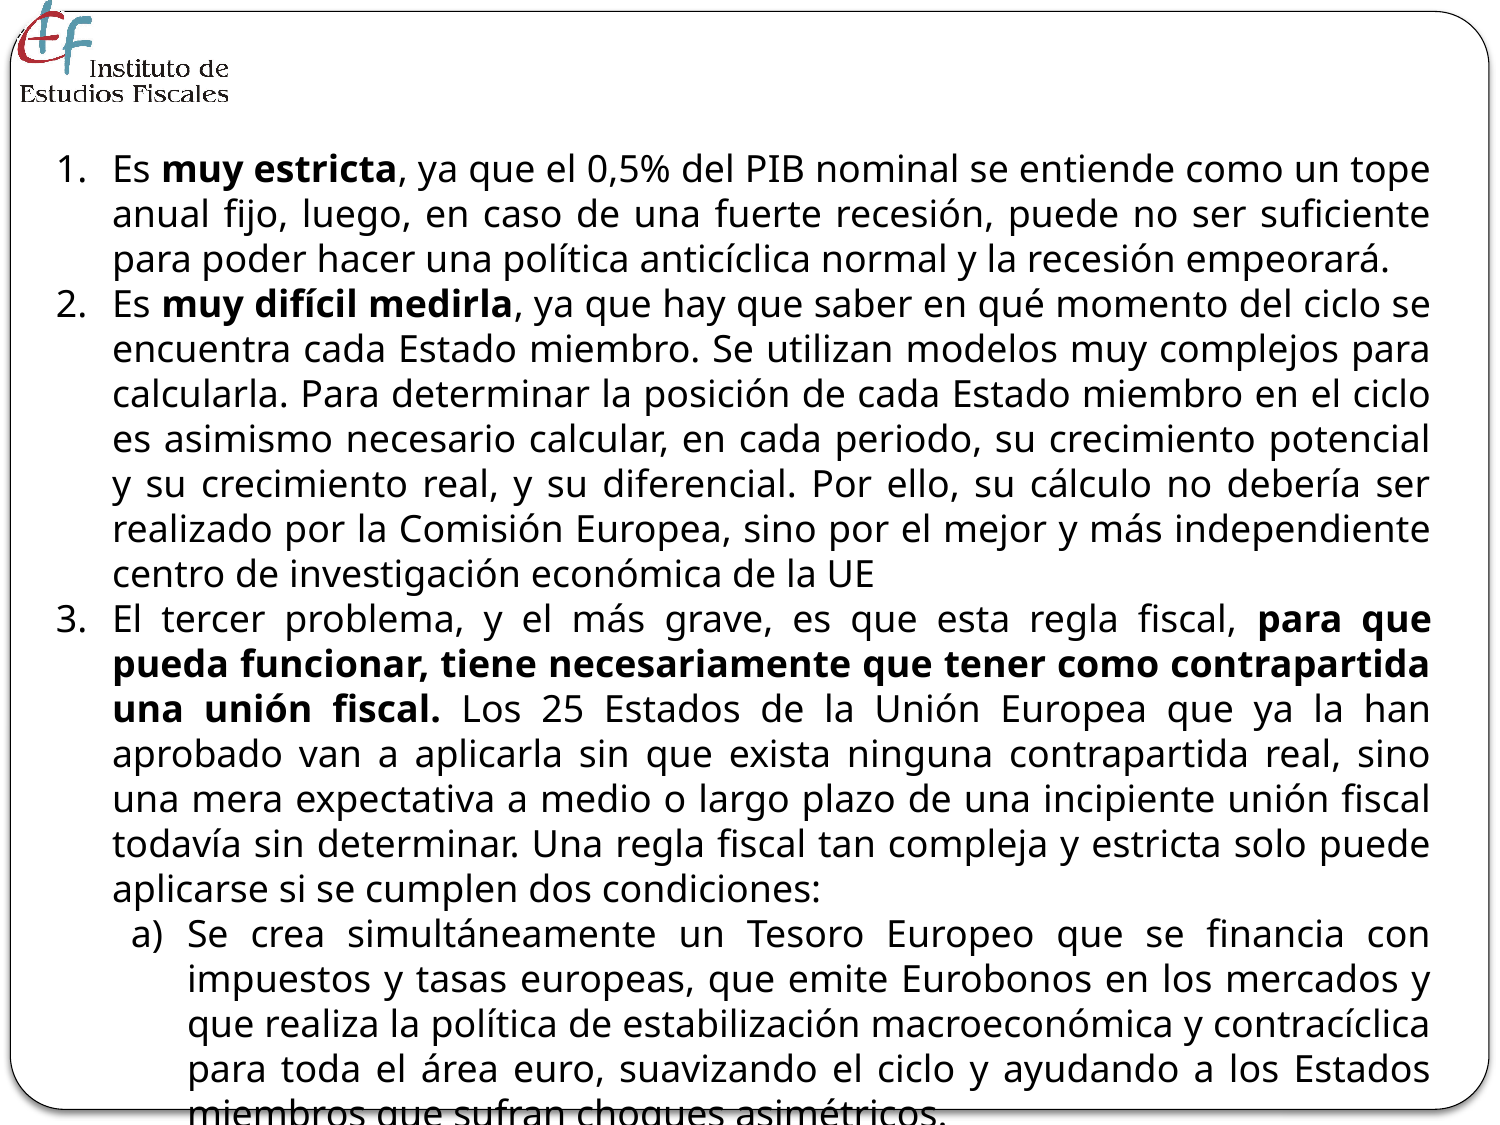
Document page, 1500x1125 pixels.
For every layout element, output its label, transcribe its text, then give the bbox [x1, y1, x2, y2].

picture [17, 0, 228, 102]
text_box Es muy estricta, ya que el 0,5% del PIB nominal se entiende como un tope anual fijo, luego, en caso de una fuerte recesión, puede no ser suficiente para poder hacer una política anticíclica normal y la recesión empeorará. Es muy difícil medirla, ya que hay que saber en qué momento del ciclo se encuentra cada Estado miembro. Se utilizan modelos muy complejos para calcularla. Para determinar la posición de cada Estado miembro en el ciclo es asimismo necesario calcular, en cada periodo, su crecimiento potencial y su crecimiento real, y su diferencial. Por ello, su cálculo no debería ser realizado por la Comisión Europea, sino por el mejor y más independiente centro de investigación económica de la UE El tercer problema, y el más grave, es que esta regla fiscal, para que pueda funcionar, tiene necesariamente que tener como contrapartida una unión fiscal. Los 25 Estados de la Unión Europea que ya la han aprobado van a aplicarla sin que exista ninguna contrapartida real, sino una mera expectativa a medio o largo plazo de una incipiente unión fiscal todavía sin determinar. Una regla fiscal tan compleja y estricta solo puede aplicarse si se cumplen dos condiciones: Se crea simultáneamente un Tesoro Europeo que se financia con impuestos y tasas europeas, que emite Eurobonos en los mercados y que realiza la política de estabilización macroeconómica y contracíclica para toda el área euro, suavizando el ciclo y ayudando a los Estados miembros que sufran choques asimétricos. Si se dan poderes al BCE para que sea realmente un prestamista de última instancia. De no cumplirse ambas condiciones, el área euro sufrirá otra década más de bajo crecimiento. [41, 137, 1447, 1125]
